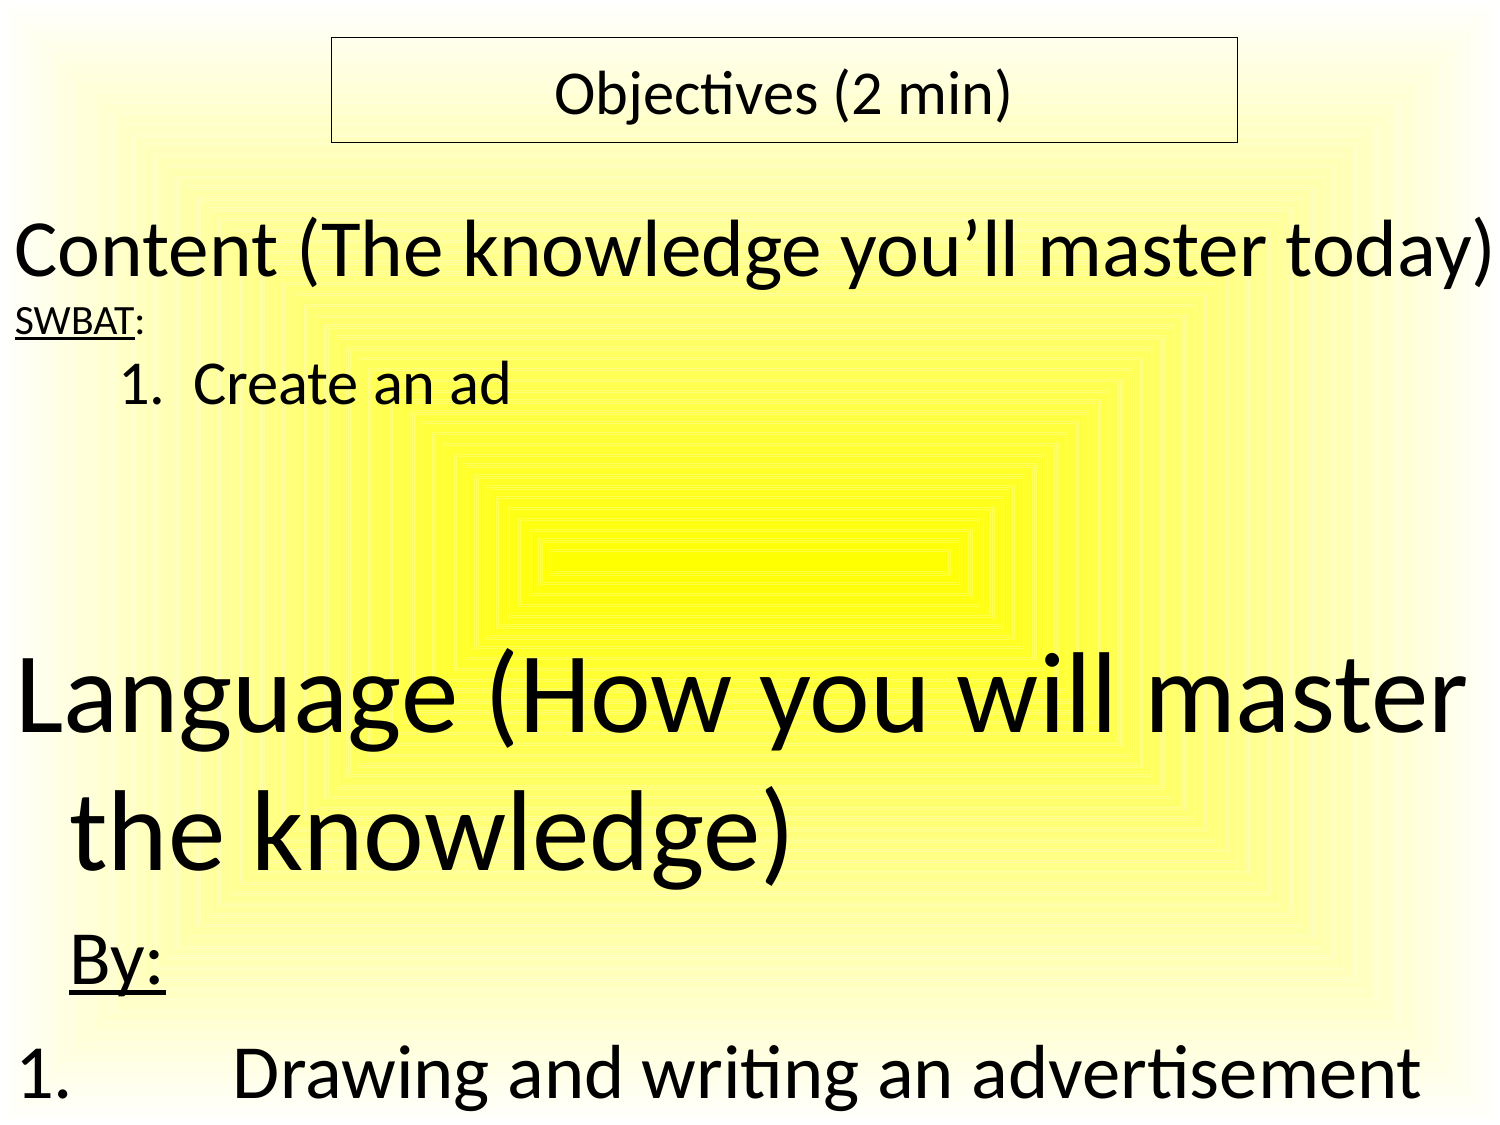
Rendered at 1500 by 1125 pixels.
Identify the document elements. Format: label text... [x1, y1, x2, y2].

text_box Content (The knowledge you’ll master today) SWBAT: Create an ad [0, 187, 1500, 425]
list Language (How you will master the knowledge) By: Drawing and writing an advertisement [0, 549, 1500, 1125]
title Objectives (2 min) [331, 37, 1238, 143]
